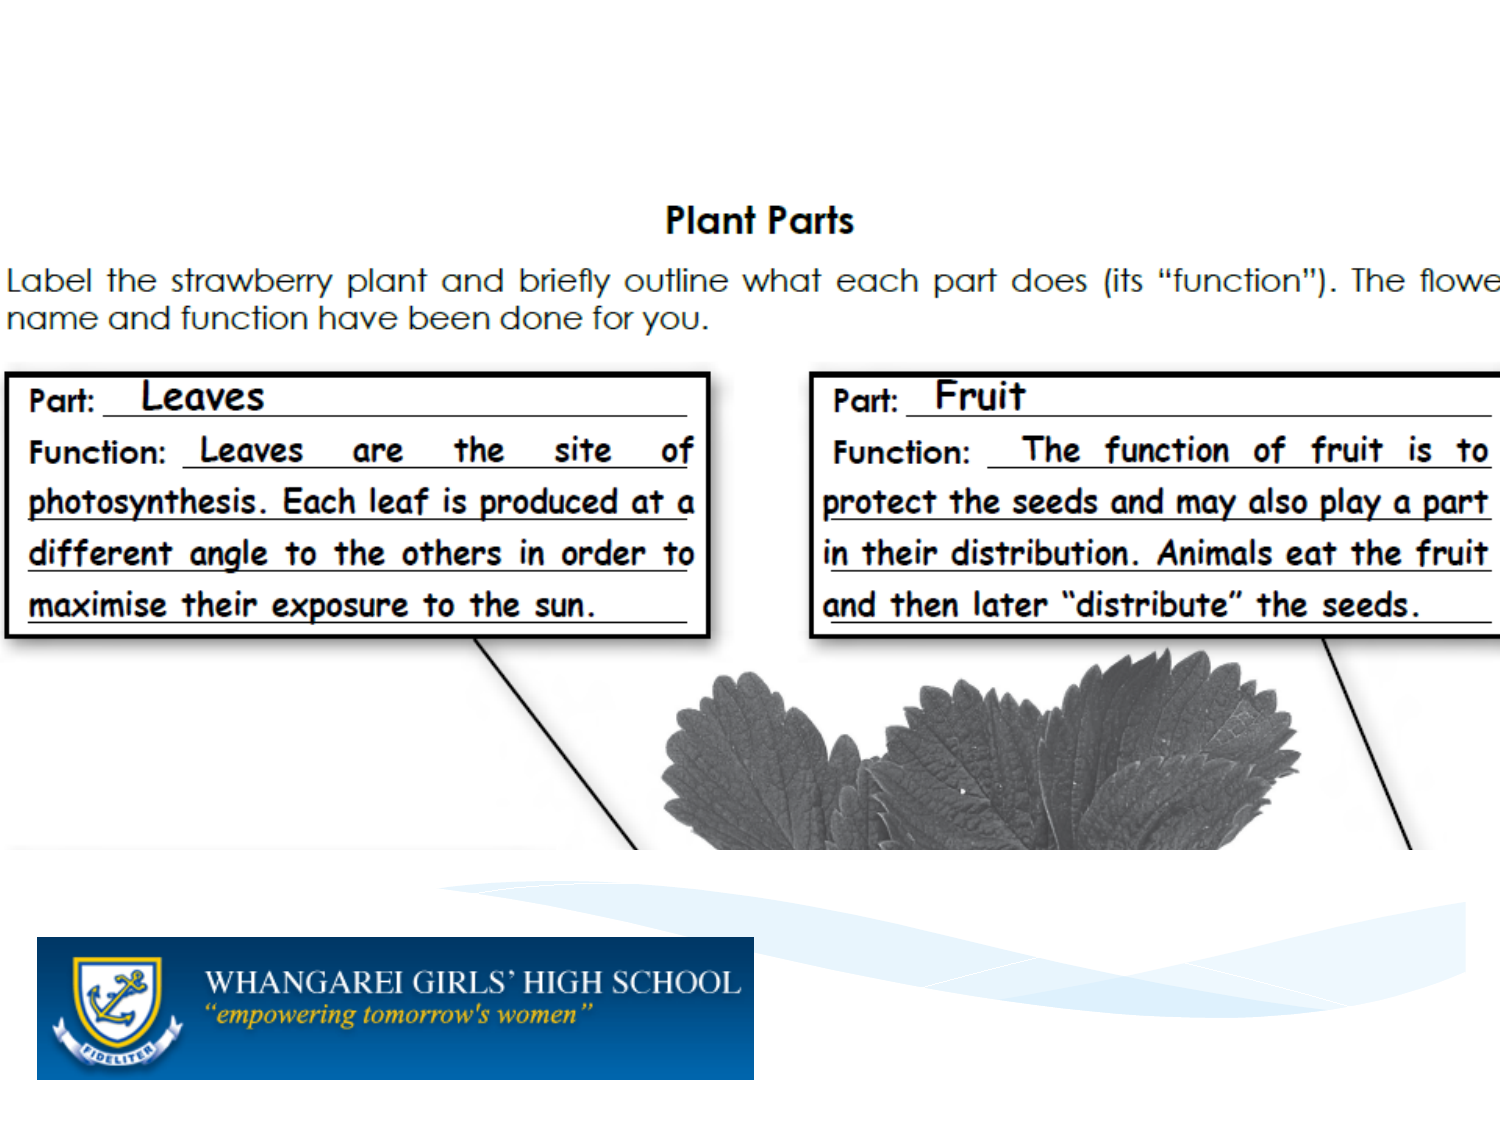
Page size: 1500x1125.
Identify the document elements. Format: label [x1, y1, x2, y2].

picture [37, 937, 754, 1080]
picture [0, 187, 1500, 851]
